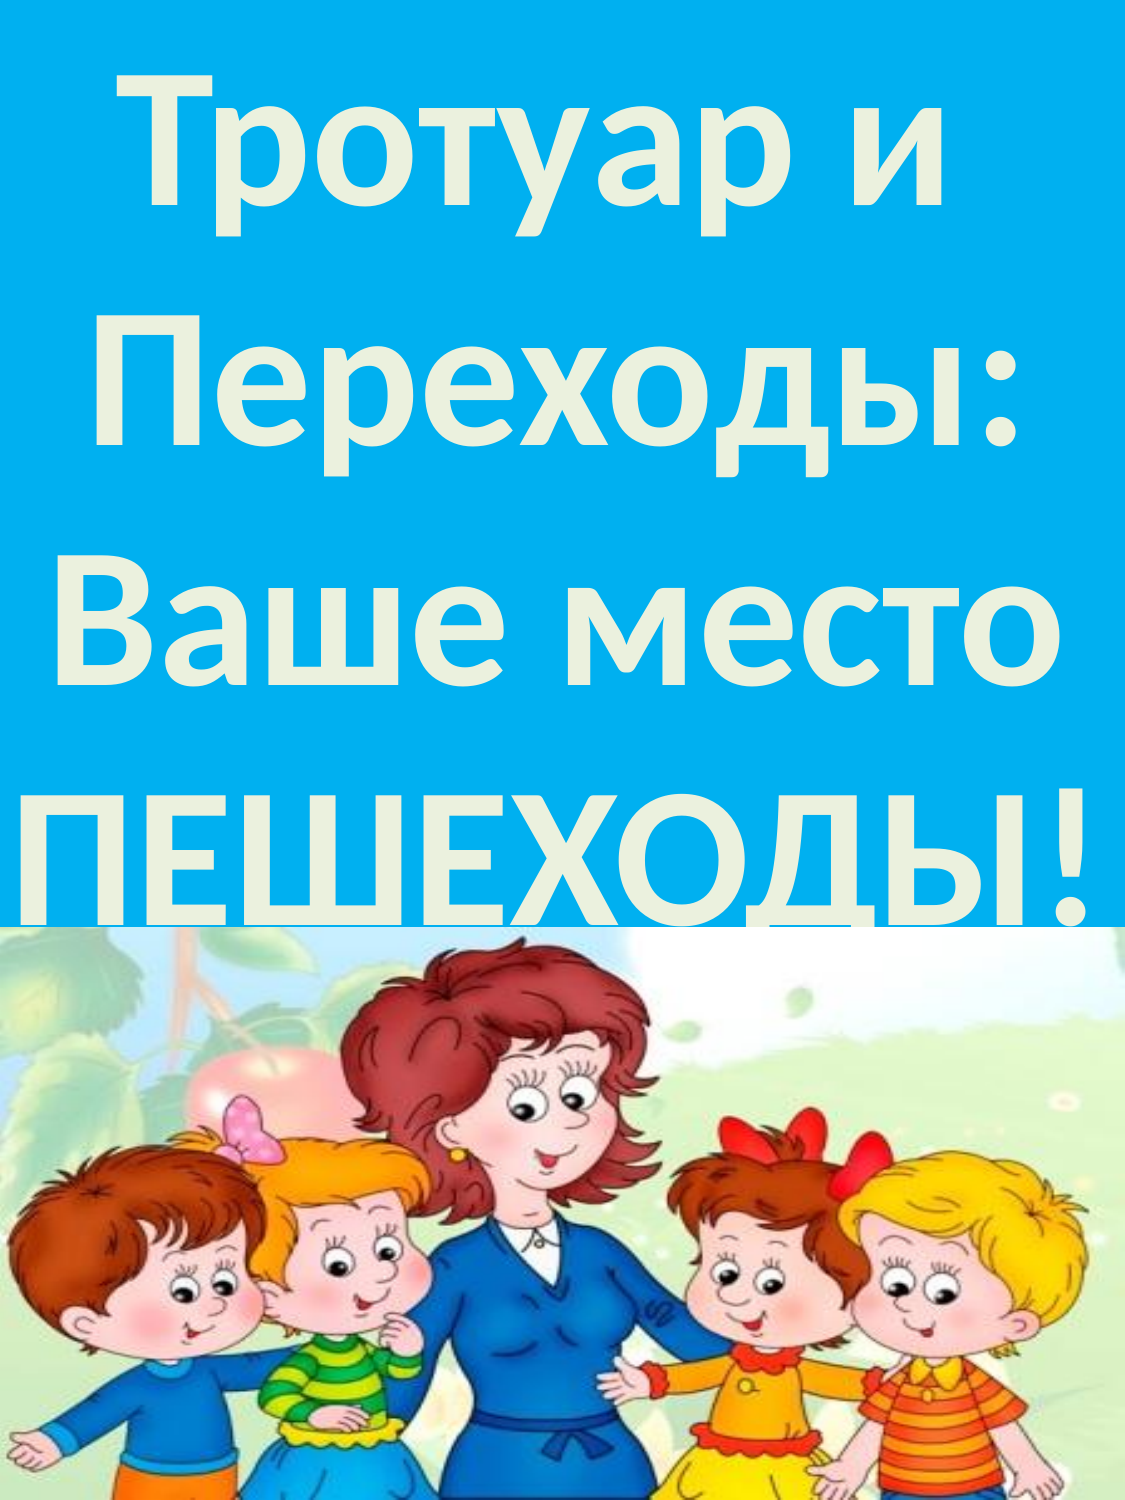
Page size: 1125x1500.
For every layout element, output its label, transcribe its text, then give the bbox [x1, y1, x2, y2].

picture [0, 926, 1125, 1500]
text_box Тротуар и Переходы: Ваше место ПЕШЕХОДЫ! [0, 0, 1120, 925]
